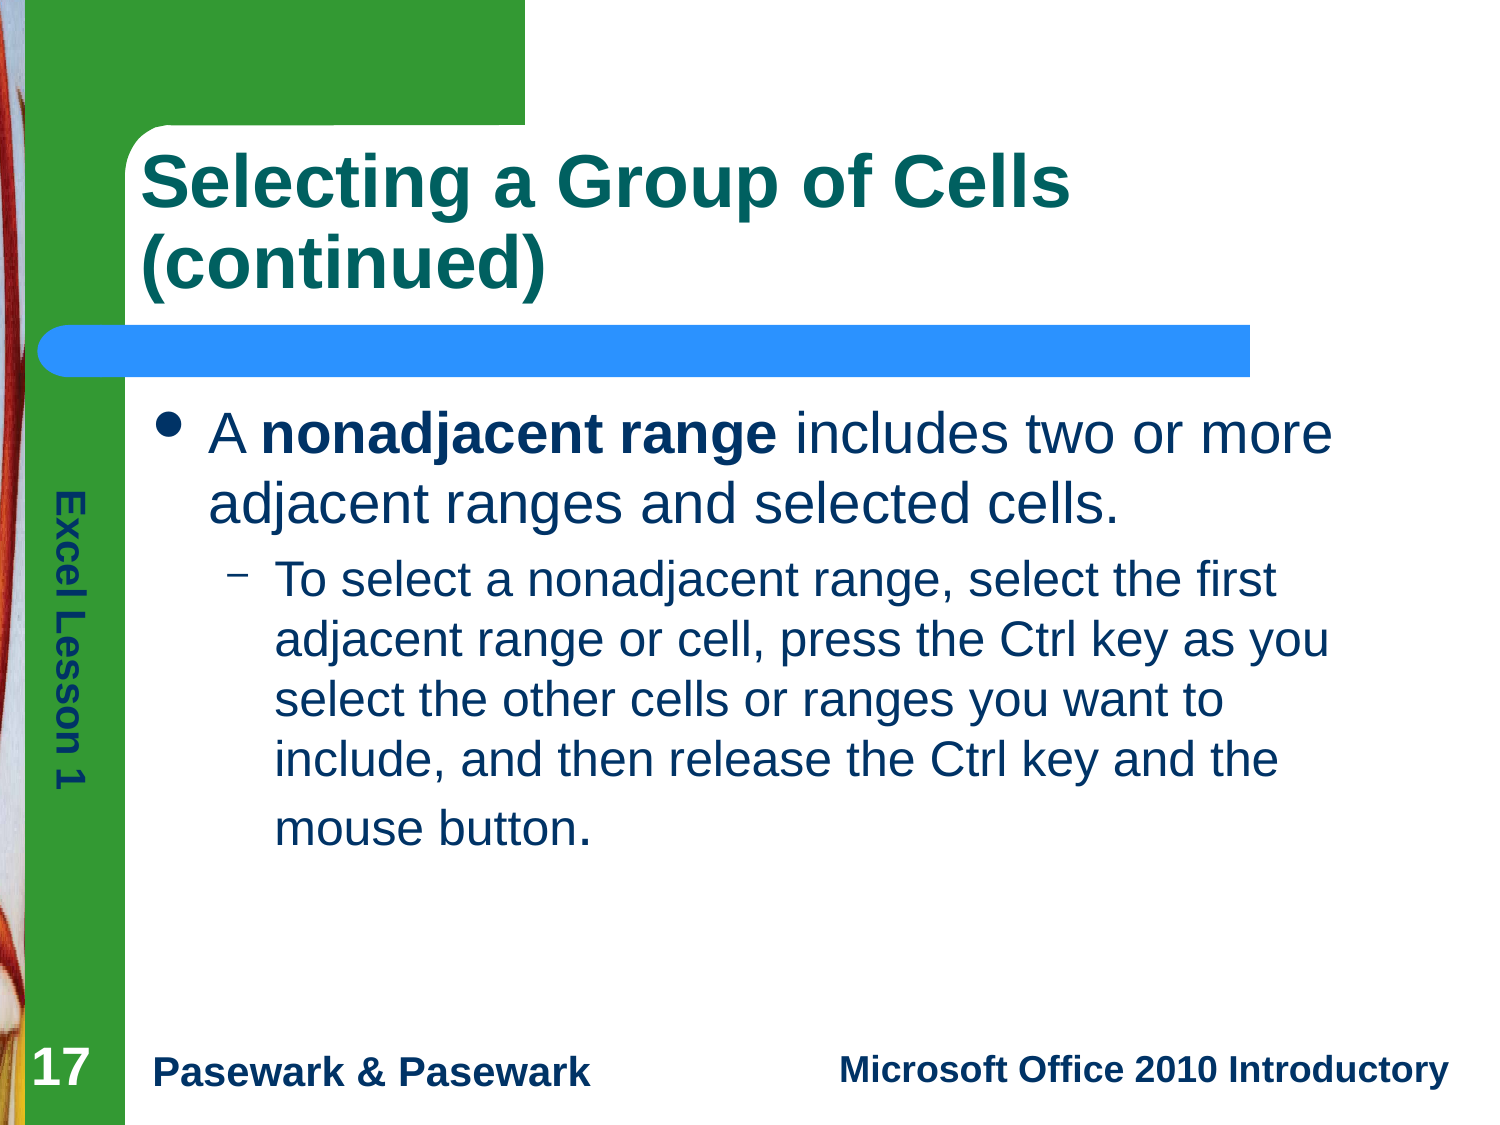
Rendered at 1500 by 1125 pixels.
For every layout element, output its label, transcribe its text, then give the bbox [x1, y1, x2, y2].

title Selecting a Group of Cells (continued) [124, 124, 1426, 313]
list A nonadjacent range includes two or more adjacent ranges and selected cells. To select a nonadjacent range, select the first adjacent range or cell, press the Ctrl key as you select the other cells or ranges you want to include, and then release the Ctrl key and the mouse button. [137, 387, 1400, 999]
picture [0, 0, 25, 1125]
slide_number 17 [13, 1023, 111, 1105]
